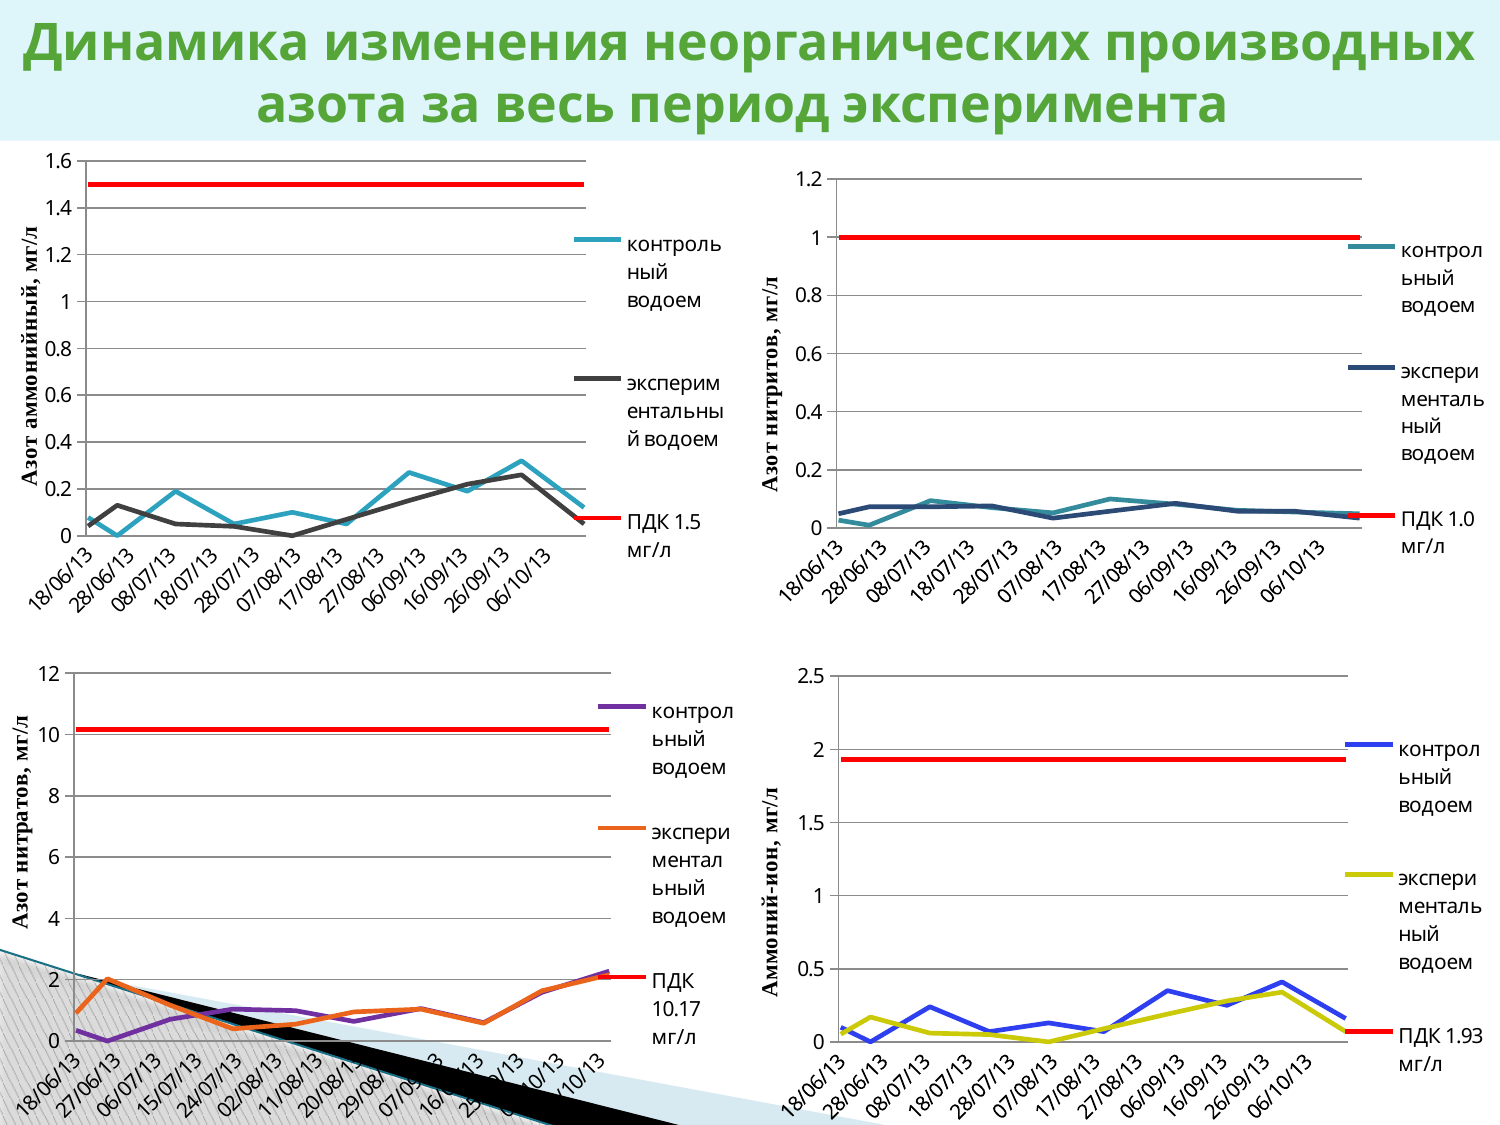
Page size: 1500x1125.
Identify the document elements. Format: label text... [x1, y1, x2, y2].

chart [749, 152, 1500, 610]
title Динамика изменения неорганических производных азота за весь период эксперимента [0, 0, 1500, 141]
chart [0, 632, 1500, 1125]
chart [0, 140, 739, 622]
